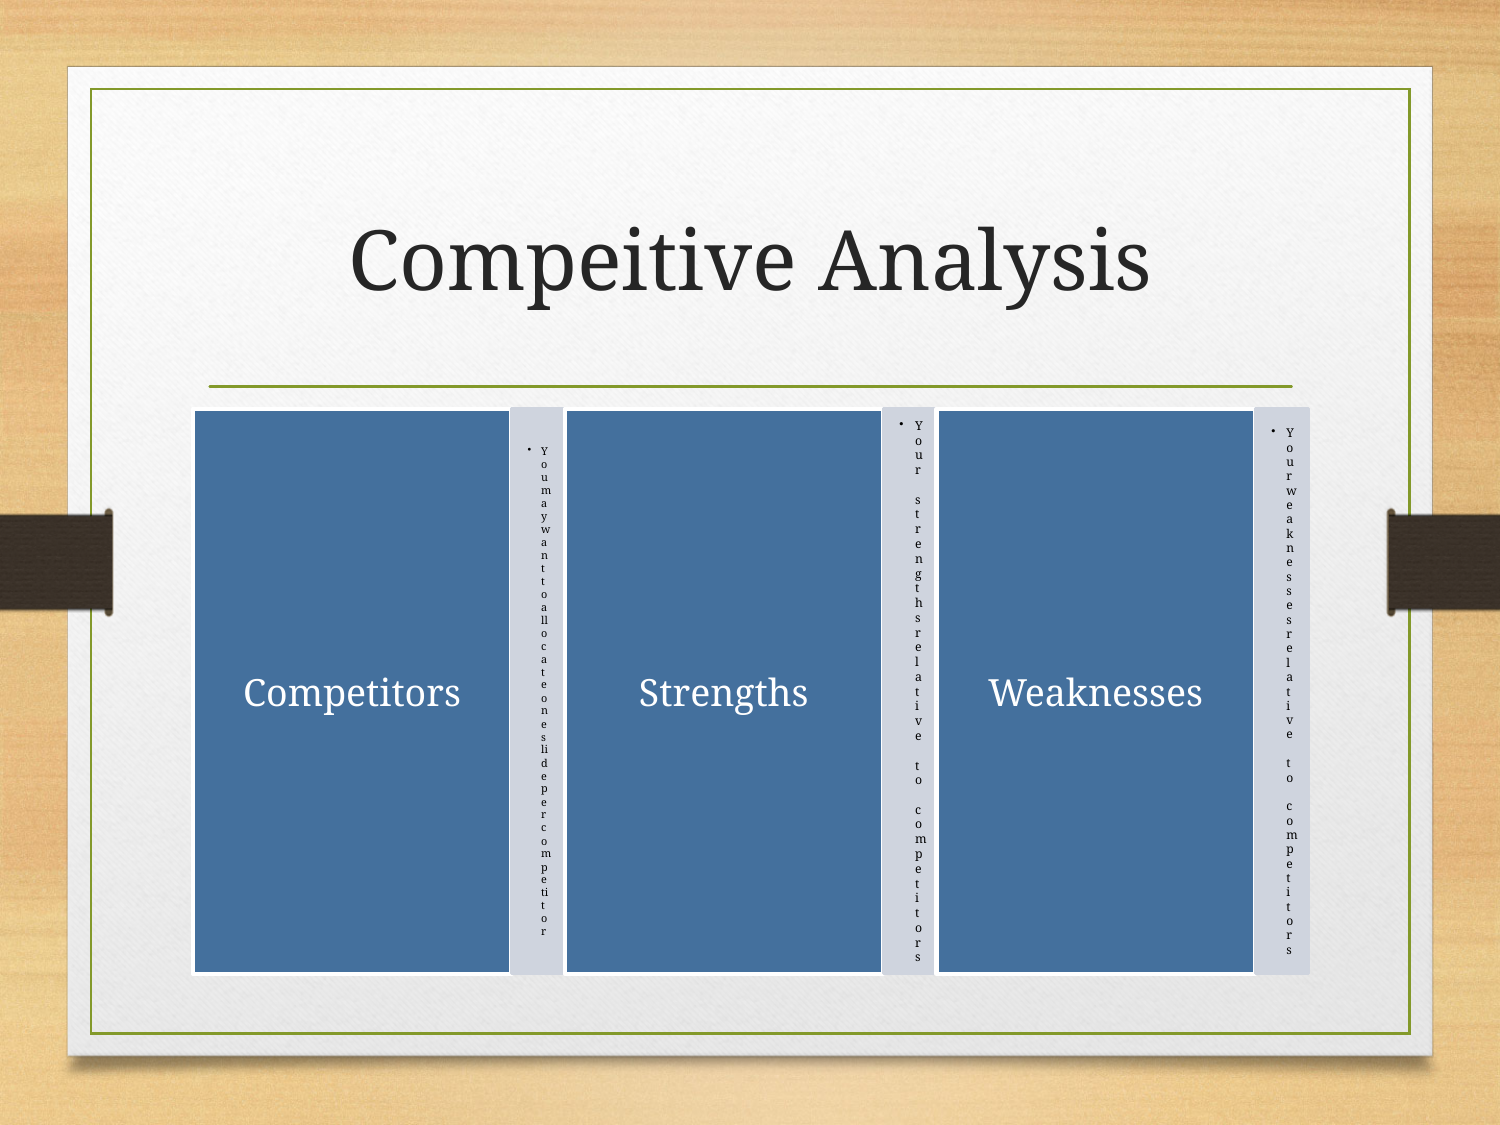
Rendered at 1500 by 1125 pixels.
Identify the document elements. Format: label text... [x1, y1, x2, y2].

picture [0, 0, 1500, 1125]
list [192, 408, 1309, 974]
title Compeitive Analysis [193, 150, 1309, 365]
